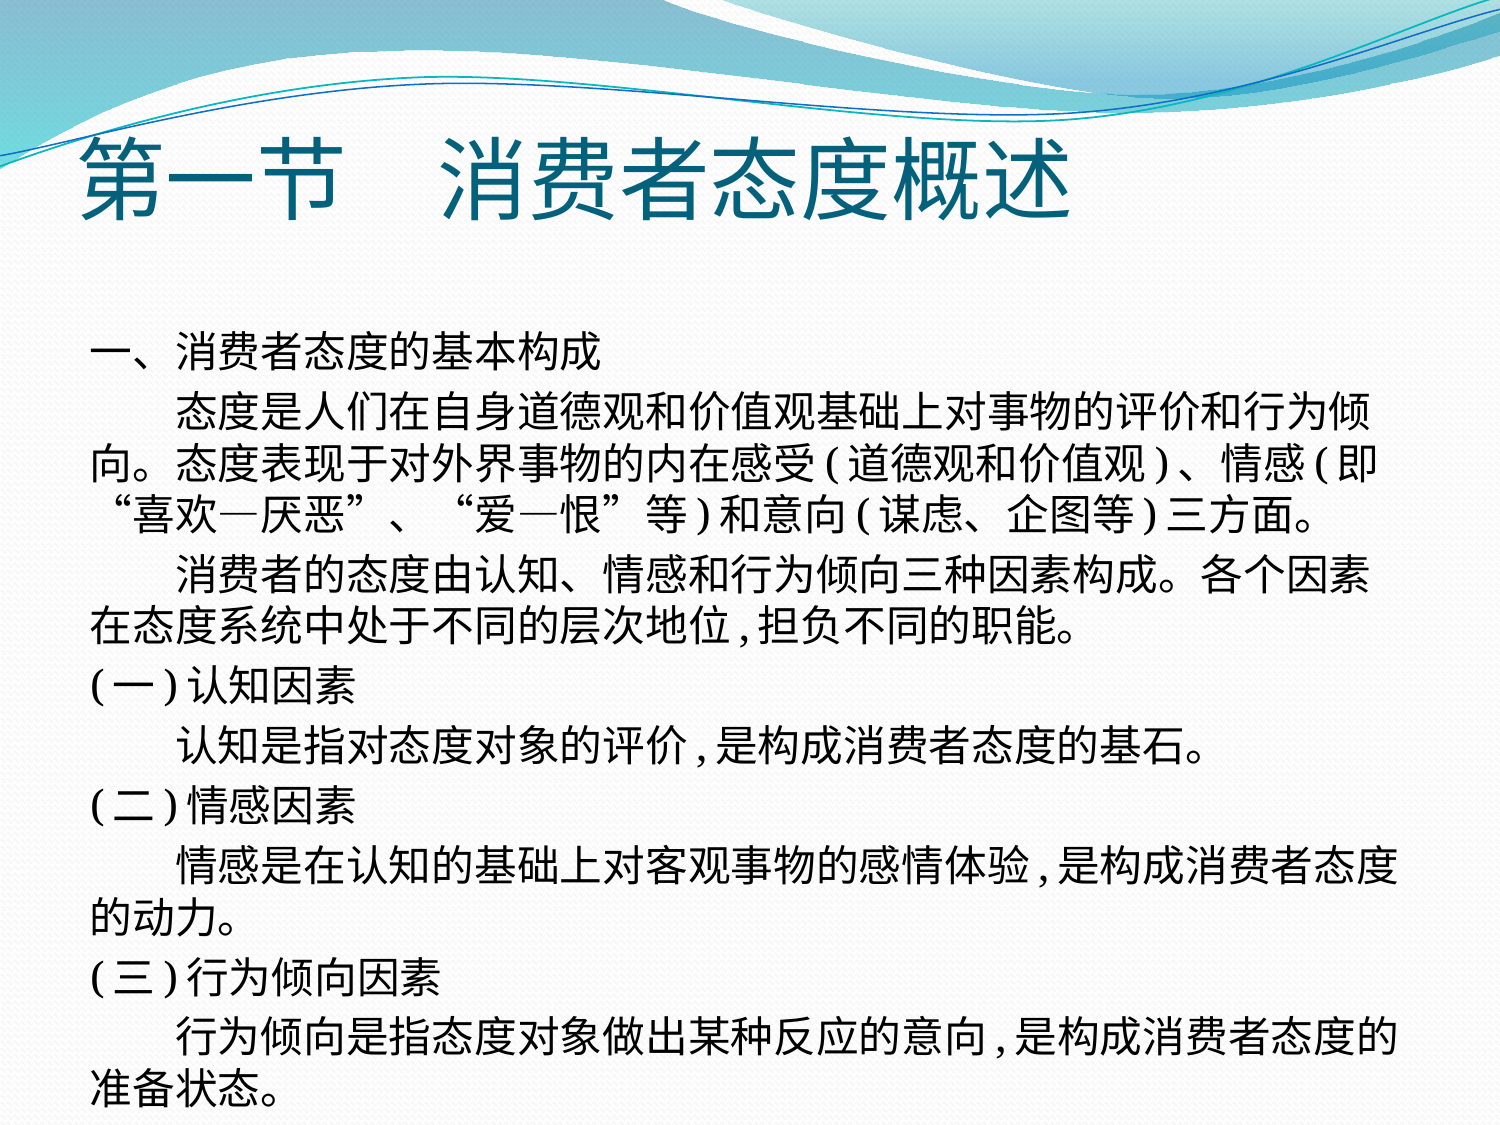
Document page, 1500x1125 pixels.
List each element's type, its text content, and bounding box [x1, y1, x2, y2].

title 第一节 消费者态度概述 [75, 115, 1425, 232]
list 一、消费者态度的基本构成 态度是人们在自身道德观和价值观基础上对事物的评价和行为倾向。态度表现于对外界事物的内在感受(道德观和价值观)、情感(即“喜欢—厌恶”、“爱—恨”等)和意向(谋虑、企图等)三方面。 消费者的态度由认知、情感和行为倾向三种因素构成。各个因素在态度系统中处于不同的层次地位,担负不同的职能。 (一)认知因素 认知是指对态度对象的评价,是构成消费者态度的基石。 (二)情感因素 情感是在认知的基础上对客观事物的感情体验,是构成消费者态度的动力。 (三)行为倾向因素 行为倾向是指态度对象做出某种反应的意向,是构成消费者态度的准备状态。 [75, 317, 1425, 1125]
